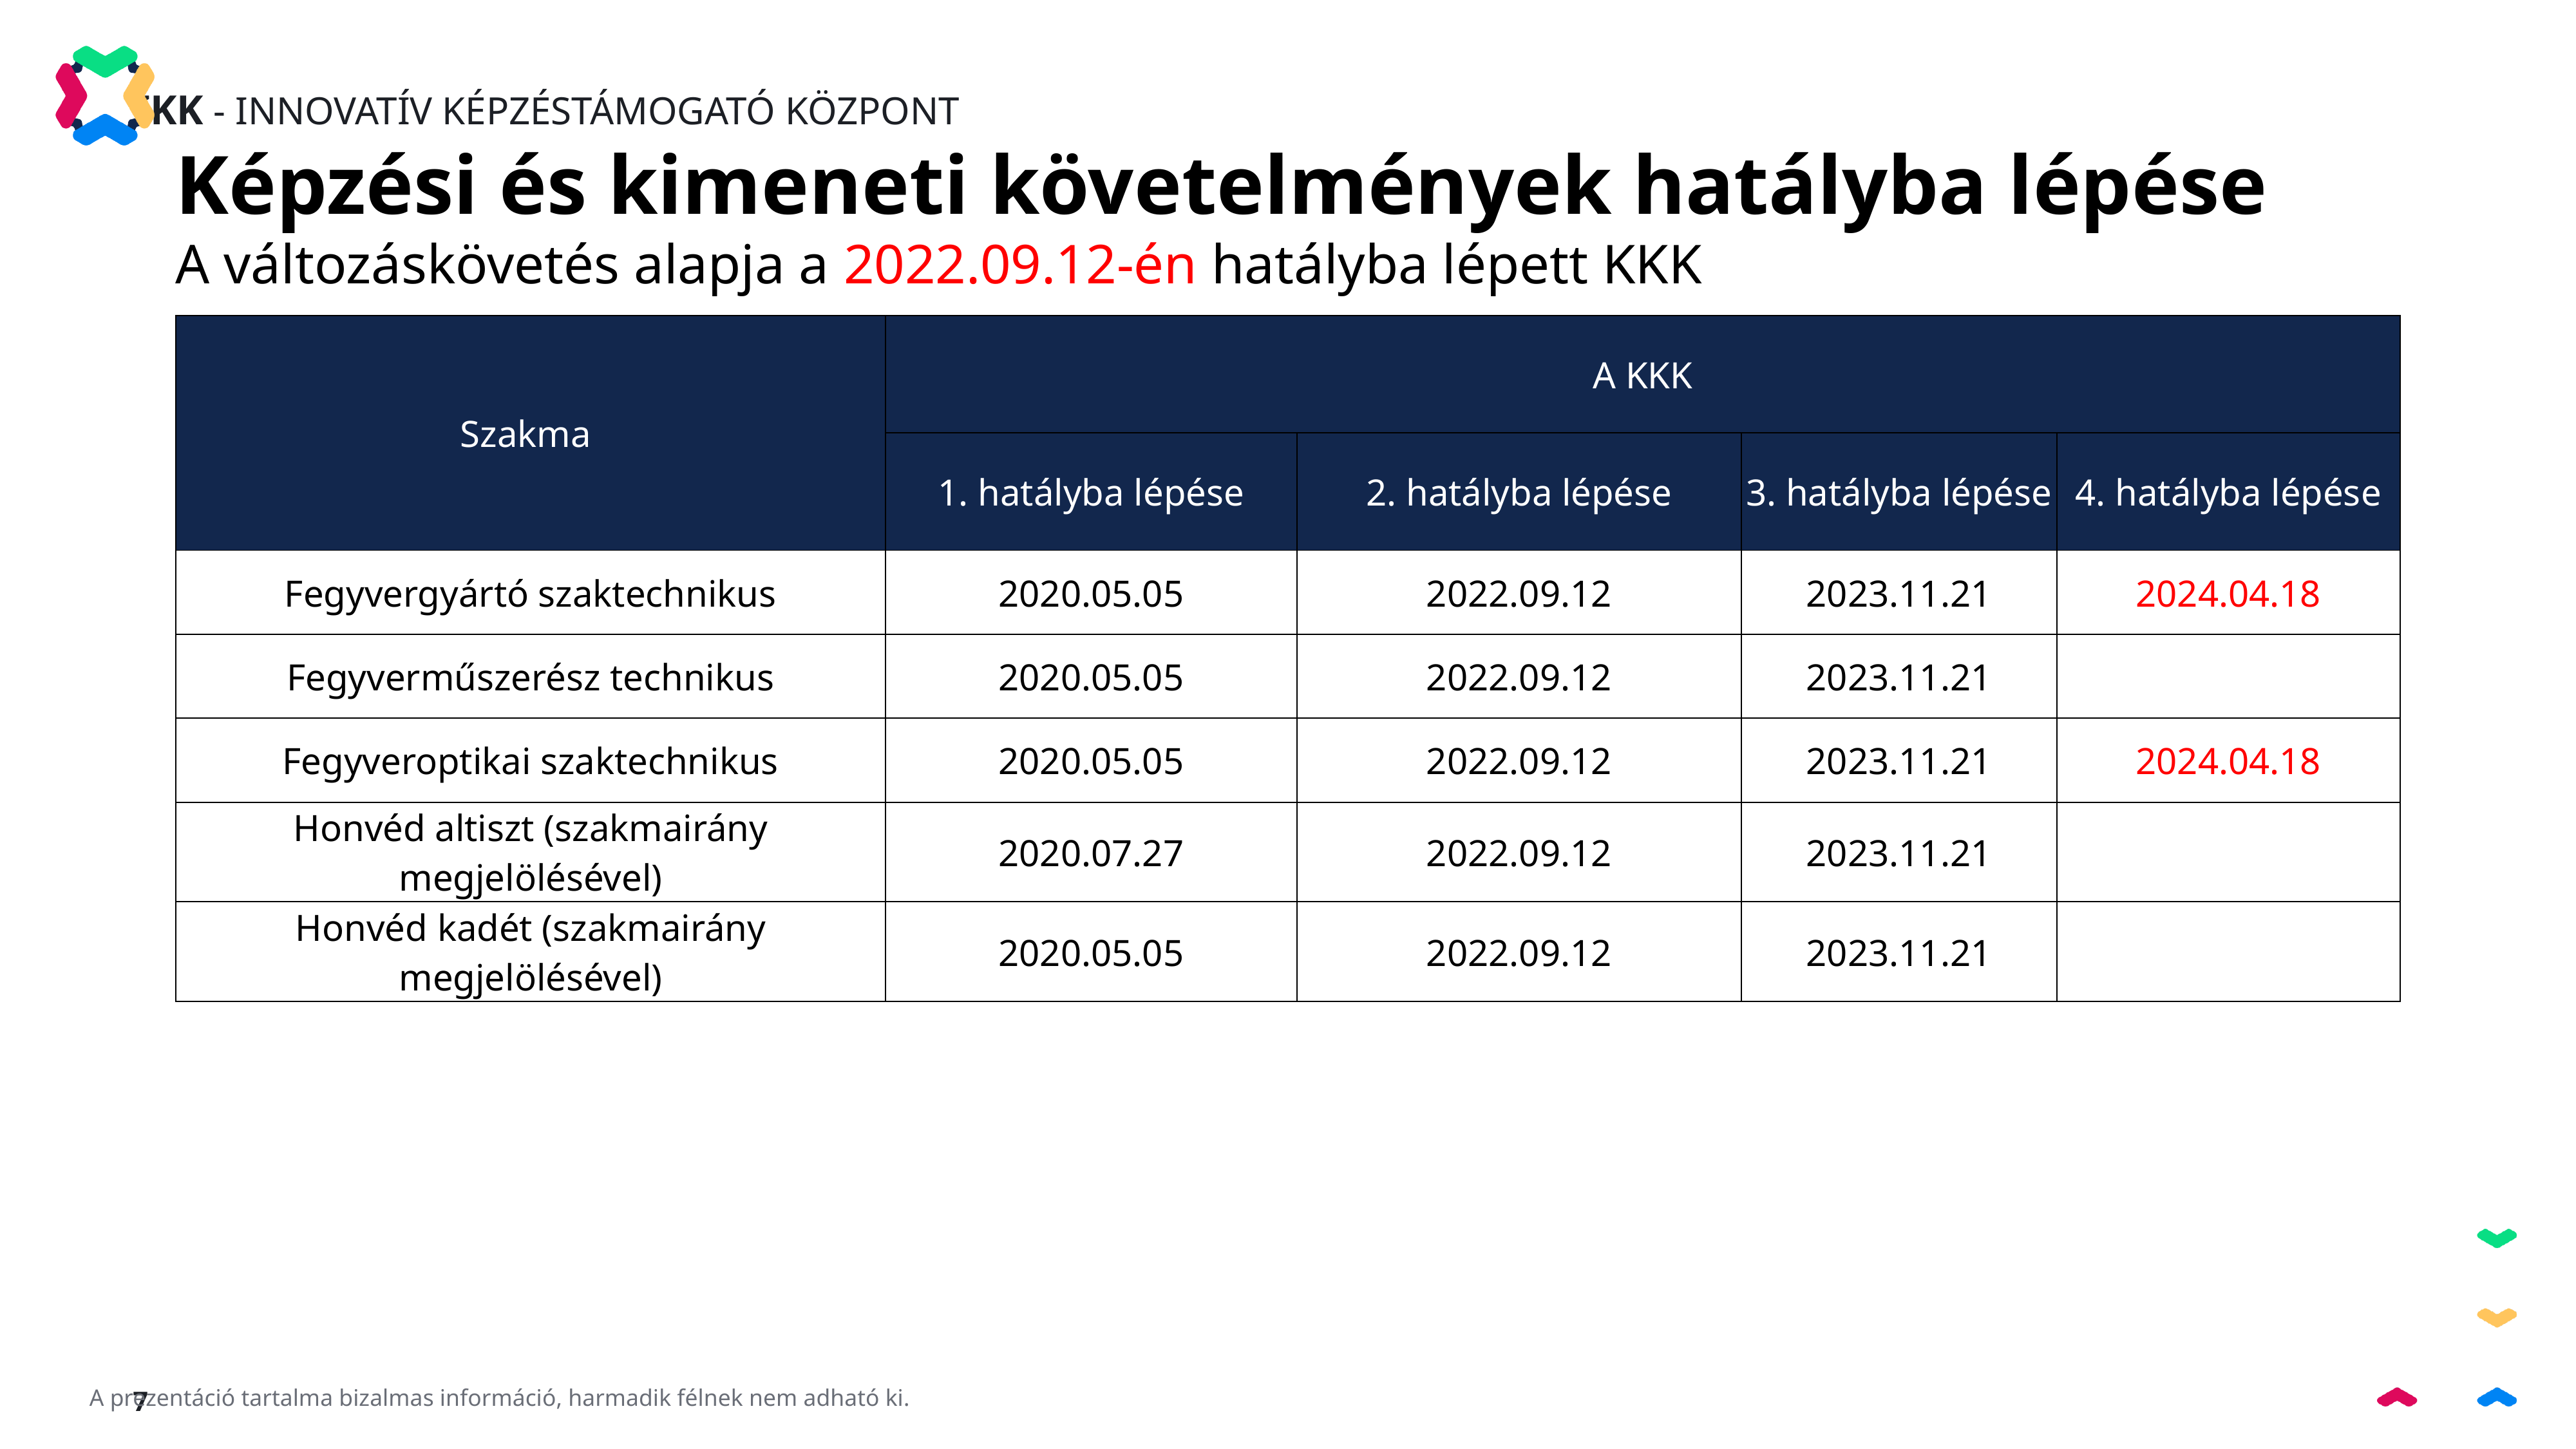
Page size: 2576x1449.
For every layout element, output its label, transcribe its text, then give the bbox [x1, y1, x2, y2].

table_cell 2020.07.27 [886, 803, 1296, 901]
table_header Szakma [176, 316, 885, 550]
table_cell 2020.05.05 [886, 551, 1296, 634]
table_cell 2020.05.05 [886, 902, 1296, 1001]
table_cell 2023.11.21 [1742, 902, 2056, 1001]
table_cell 2023.11.21 [1742, 719, 2056, 802]
table_cell 2024.04.18 [2058, 551, 2400, 634]
table_cell Fegyverműszerész technikus [176, 635, 885, 717]
table_cell 2022.09.12 [1298, 551, 1741, 634]
table_cell 2022.09.12 [1298, 719, 1741, 802]
table_cell 2020.05.05 [886, 635, 1296, 717]
table_cell 2. hatályba lépése [1298, 433, 1741, 550]
table_cell 2023.11.21 [1742, 803, 2056, 901]
table_cell 2022.09.12 [1298, 803, 1741, 901]
table_cell 2022.09.12 [1298, 635, 1741, 717]
table_cell [2058, 902, 2400, 1001]
table_cell 3. hatályba lépése [1742, 433, 2056, 550]
table_cell Fegyvergyártó szaktechnikus [176, 551, 885, 634]
table_cell Fegyveroptikai szaktechnikus [176, 719, 885, 802]
list Képzési és kimeneti követelmények hatályba lépése A változáskövetés alapja a 2022.09.12-én hatályba lépett KKK [175, 133, 2336, 316]
table_cell 2020.05.05 [886, 719, 1296, 802]
table_cell [2058, 635, 2400, 717]
table_cell [2058, 803, 2400, 901]
table_cell 2023.11.21 [1742, 635, 2056, 717]
table_cell Honvéd kadét (szakmairány megjelölésével) [176, 902, 885, 1001]
table_cell 2023.11.21 [1742, 551, 2056, 634]
picture [2377, 1229, 2517, 1406]
table_cell 2024.04.18 [2058, 719, 2400, 802]
table_cell 1. hatályba lépése [886, 433, 1296, 550]
table_cell Honvéd altiszt (szakmairány megjelölésével) [176, 803, 885, 901]
table_cell 2022.09.12 [1298, 902, 1741, 1001]
picture [55, 46, 155, 146]
table_header A KKK [886, 316, 2400, 432]
table_cell 4. hatályba lépése [2058, 433, 2400, 550]
